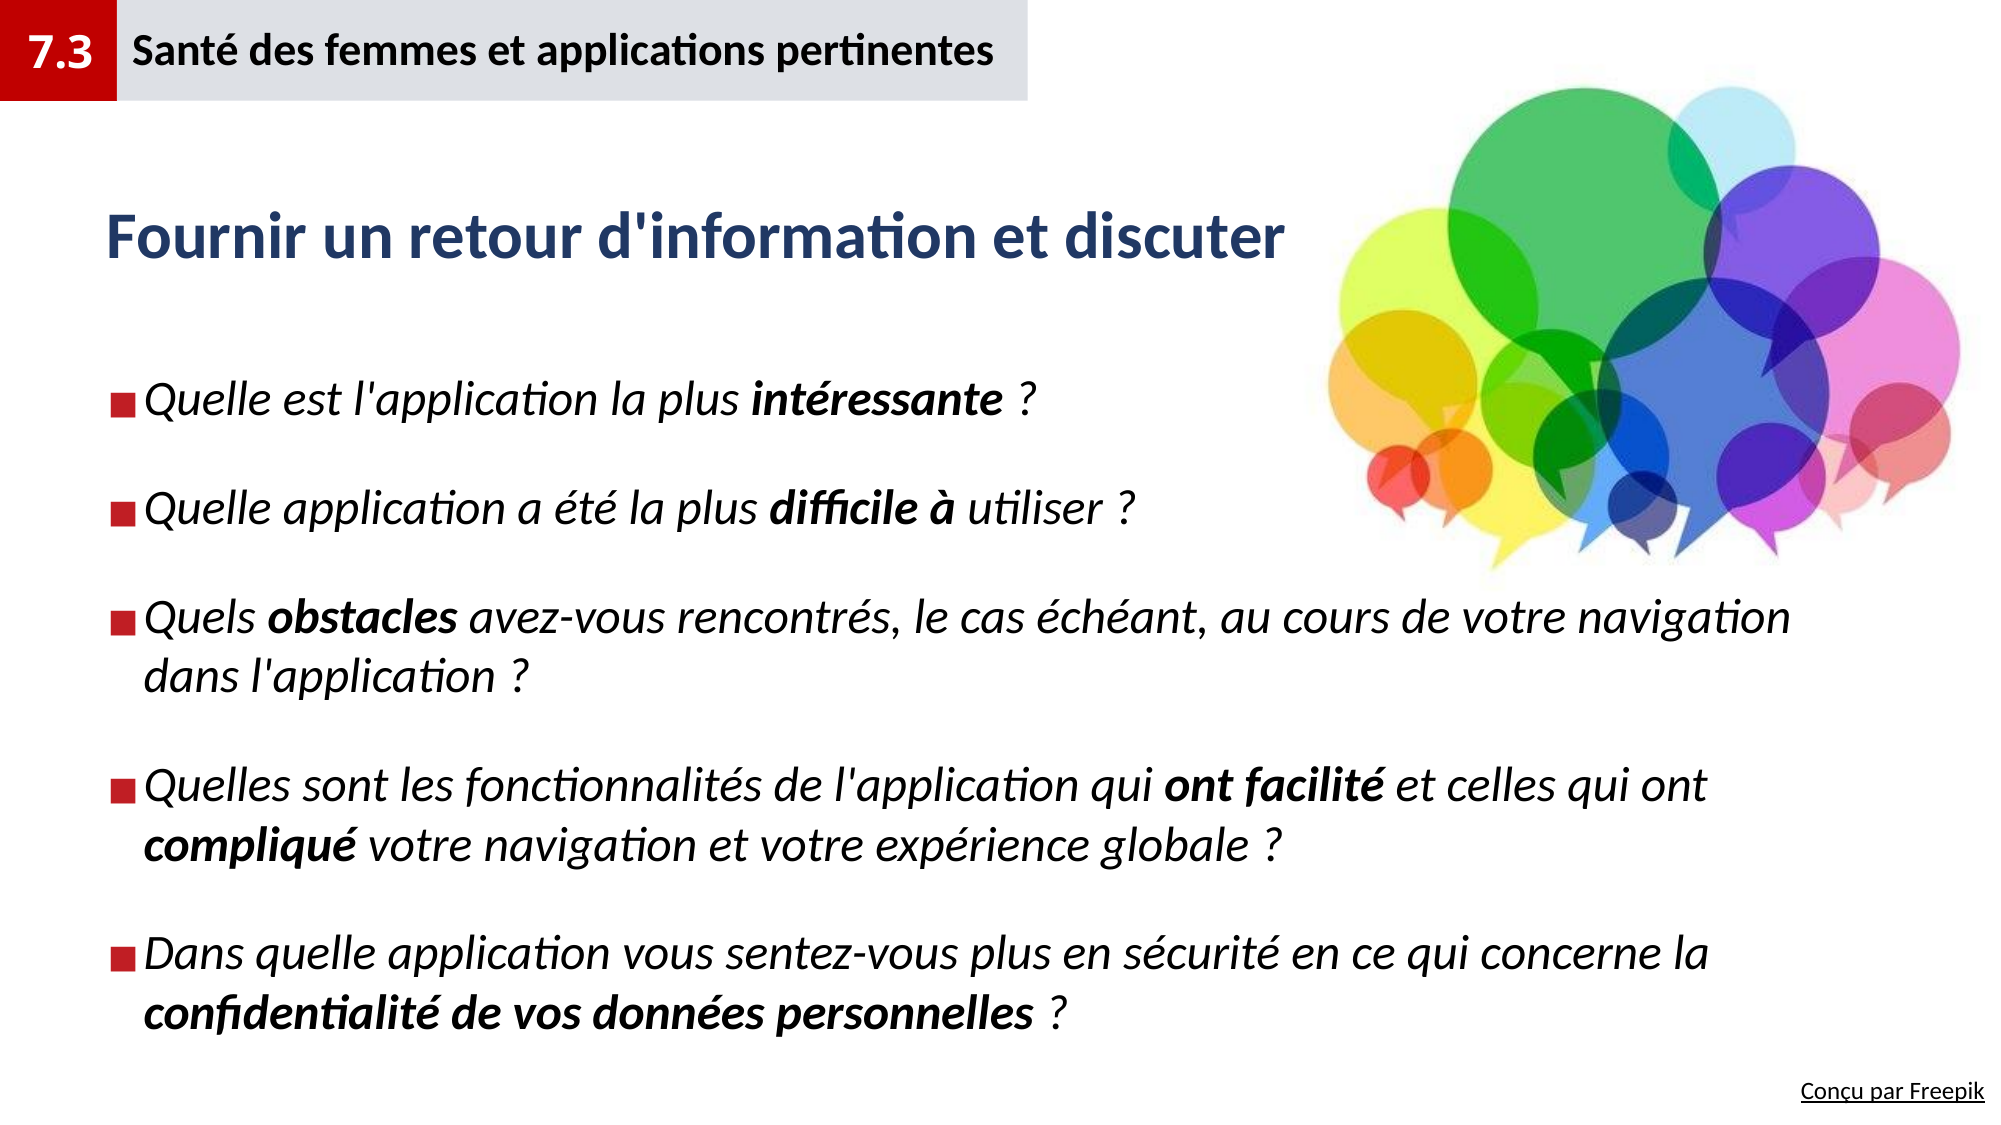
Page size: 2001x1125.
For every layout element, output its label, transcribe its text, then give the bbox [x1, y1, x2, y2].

list Quelle est l'application la plus intéressante ? Quelle application a été la plus difficile à utiliser ? Quels obstacles avez-vous rencontrés, le cas échéant, au cours de votre navigation dans l'application ? Quelles sont les fonctionnalités de l'application qui ont facilité et celles qui ont compliqué votre navigation et votre expérience globale ? Dans quelle application vous sentez-vous plus en sécurité en ce qui concerne la confidentialité de vos données personnelles ? [91, 358, 1906, 1051]
title Fournir un retour d'information et discuter [91, 177, 1286, 297]
text_box [0, 0, 116, 101]
text_box Conçu par Freepik [989, 1066, 2000, 1112]
text_box 7.3 [13, 14, 117, 86]
text_box Santé des femmes et applications pertinentes [116, 0, 1028, 101]
picture [1291, 61, 1984, 594]
